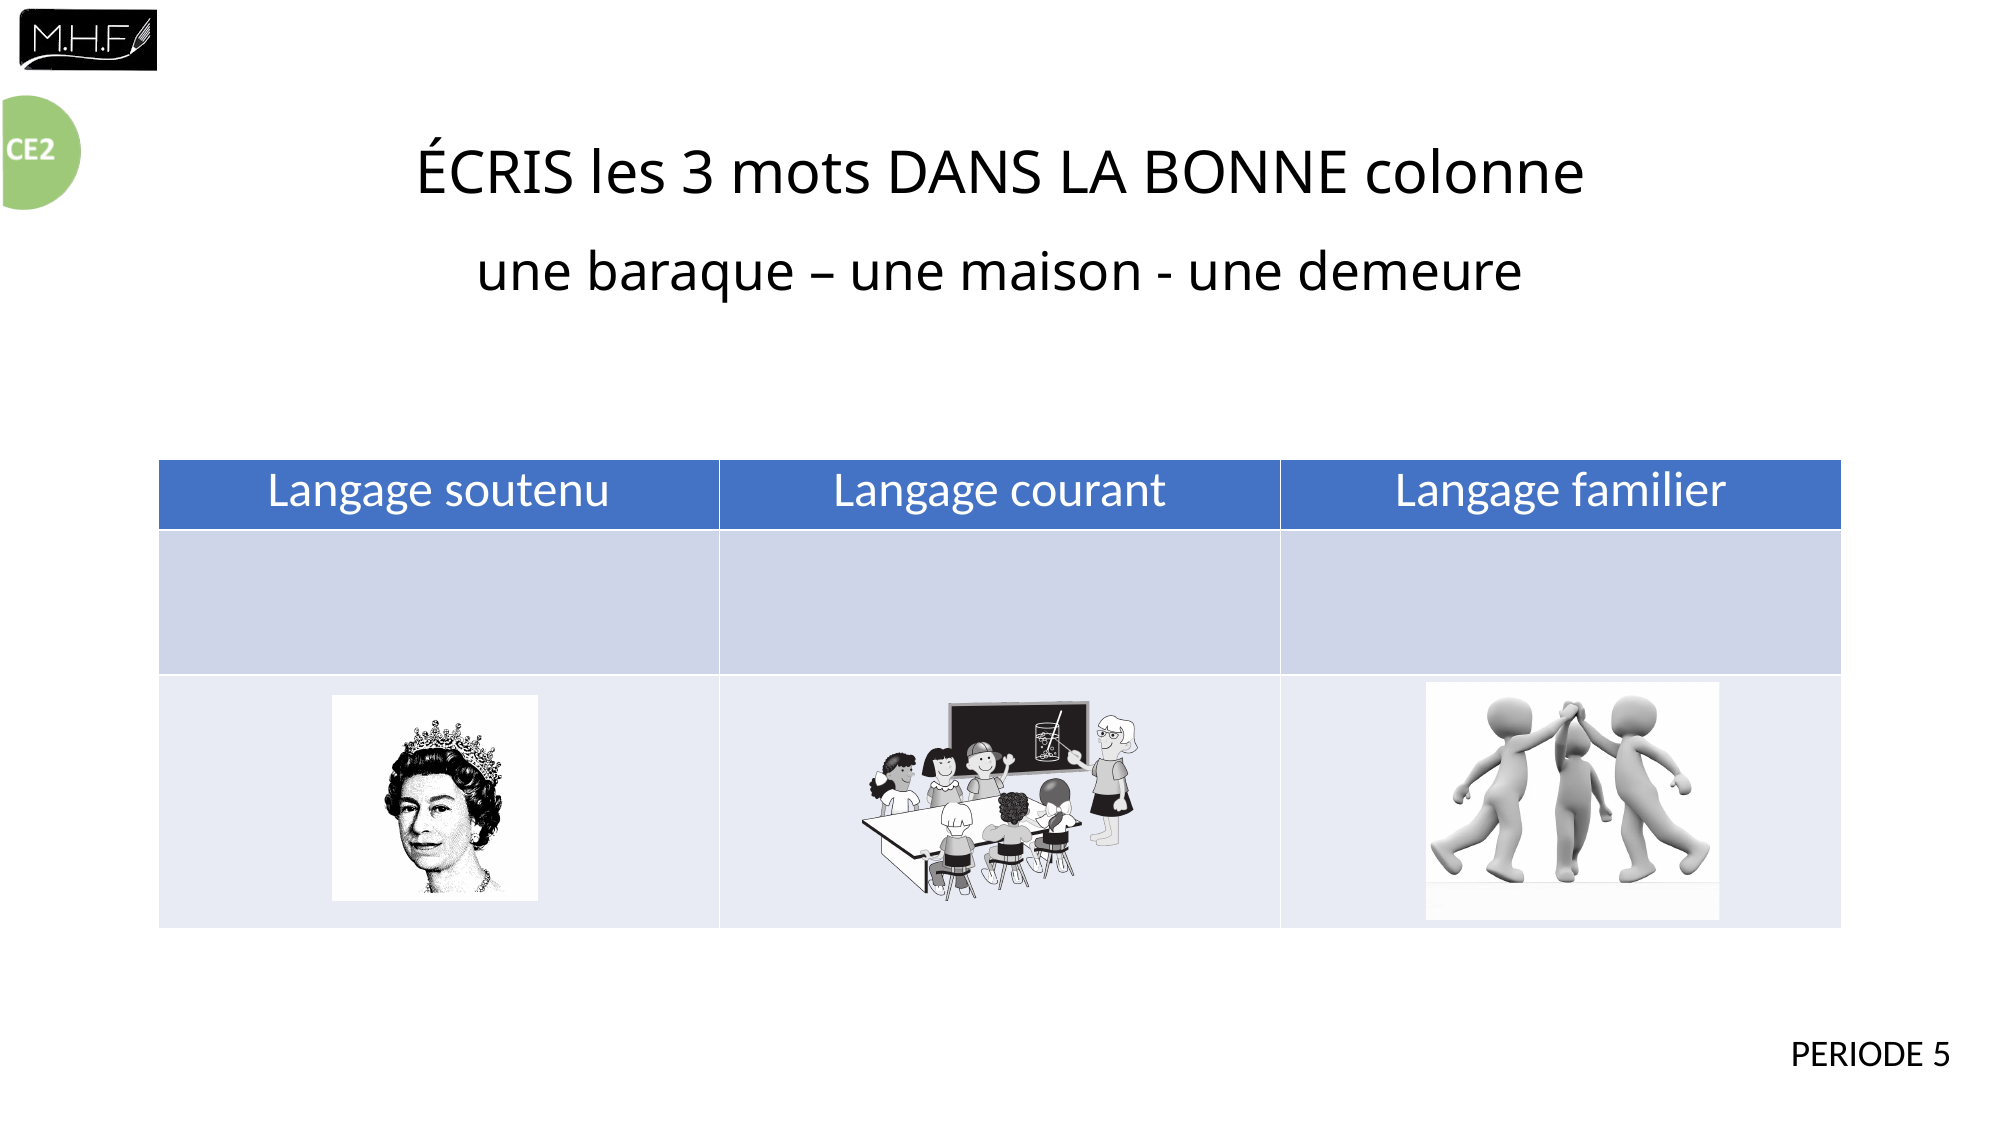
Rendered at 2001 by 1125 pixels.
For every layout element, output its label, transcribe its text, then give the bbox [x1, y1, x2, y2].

table_cell [1281, 531, 1841, 674]
picture [16, 7, 157, 74]
table_cell [720, 676, 1280, 928]
table_cell [720, 531, 1280, 674]
table_header Langage soutenu [159, 460, 719, 529]
table_header Langage familier [1281, 460, 1841, 529]
table_cell [159, 676, 719, 928]
title ÉCRIS les 3 mots DANS LA BONNE colonne une baraque – une maison - une demeure [125, 102, 1875, 415]
picture [0, 95, 101, 210]
picture [862, 701, 1138, 901]
table_cell [1281, 676, 1841, 928]
picture [1425, 682, 1720, 920]
table_cell [159, 531, 719, 674]
picture [332, 695, 538, 901]
table_header Langage courant [720, 460, 1280, 529]
text_box PERIODE 5 [1362, 1021, 1967, 1082]
